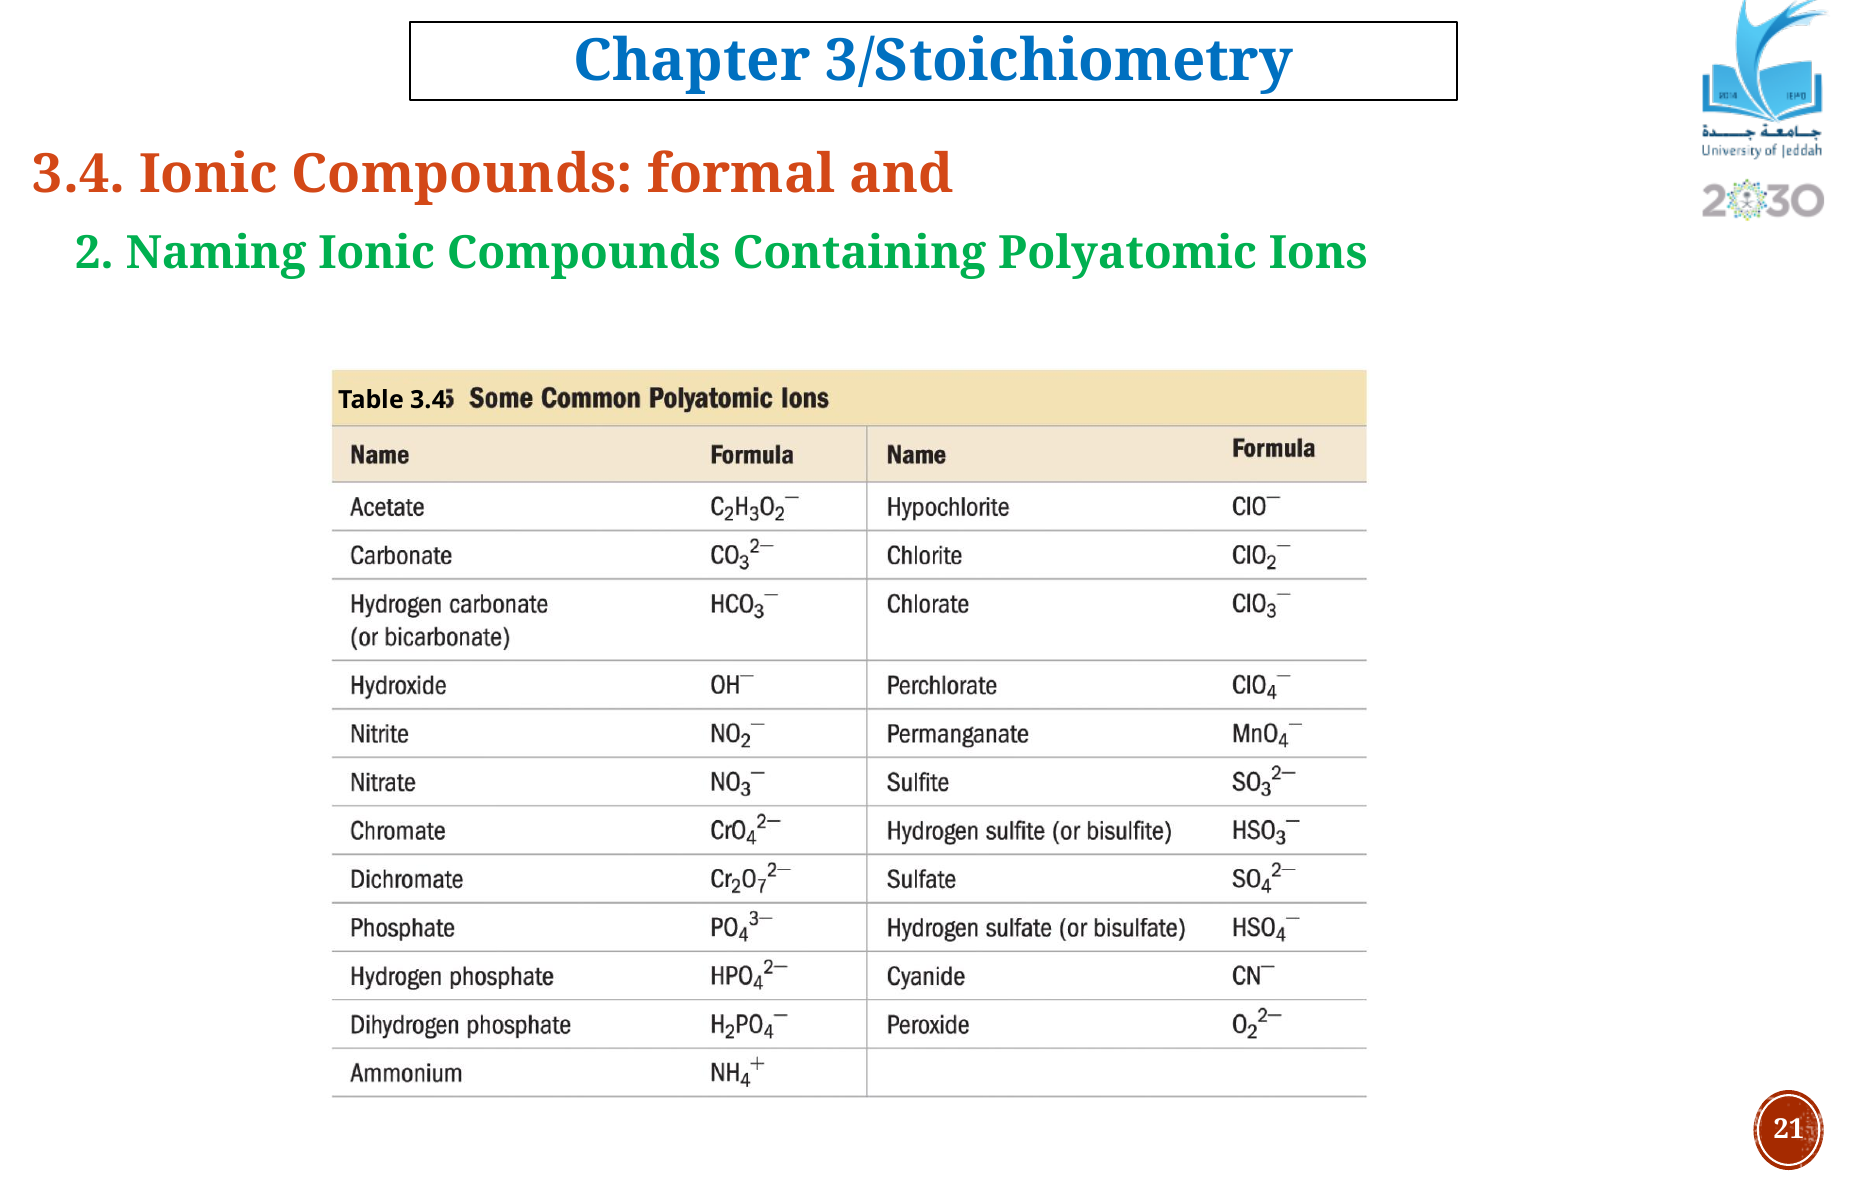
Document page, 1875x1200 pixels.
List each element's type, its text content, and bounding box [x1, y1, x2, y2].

text_box 3.4. Ionic Compounds: formal and Naming [17, 130, 1053, 214]
slide_number 21 [1739, 1097, 1838, 1162]
picture [1681, 0, 1846, 227]
text_box Chapter 3/Stoichiometry [409, 21, 1458, 101]
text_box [332, 369, 1368, 1096]
text_box 2. Naming Ionic Compounds Containing Polyatomic Ions [0, 214, 1500, 285]
